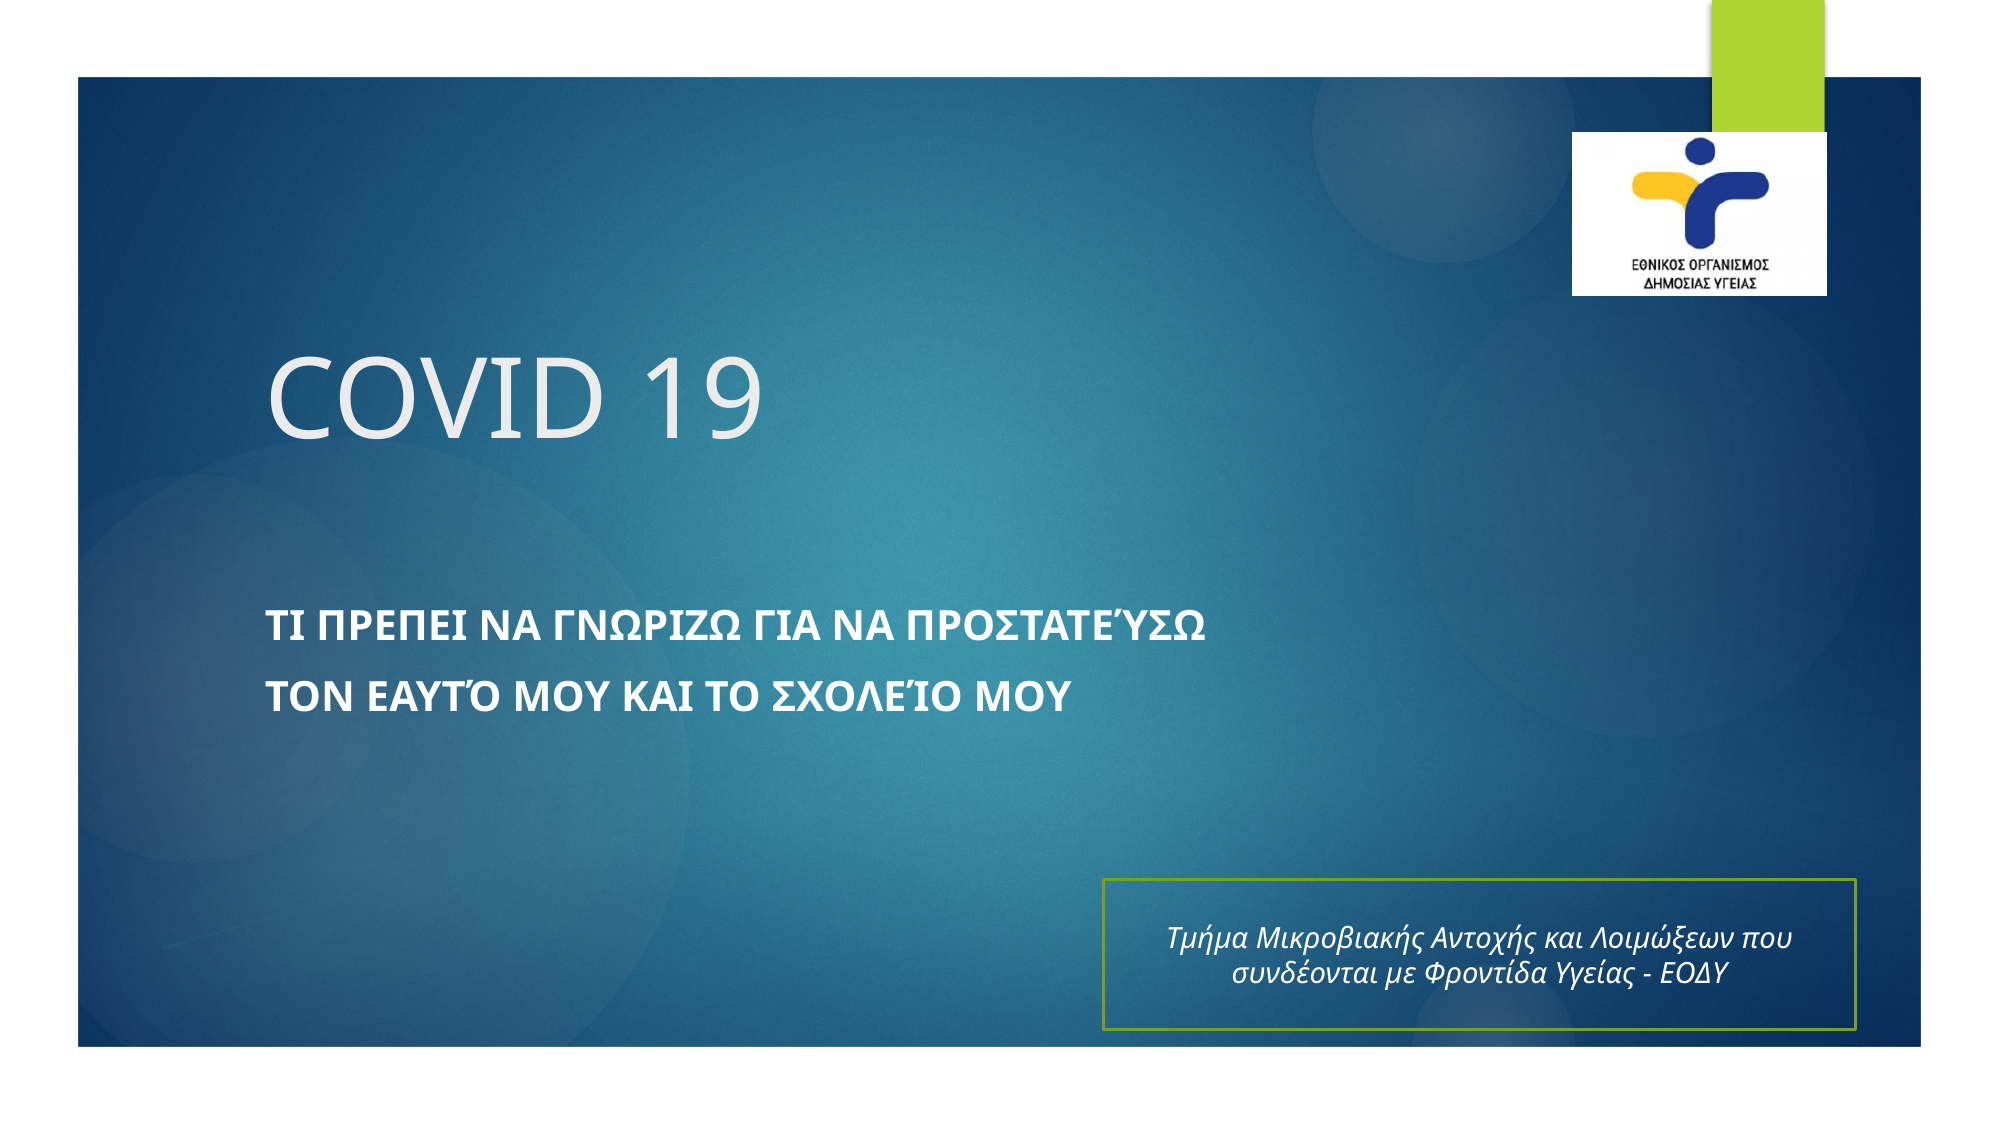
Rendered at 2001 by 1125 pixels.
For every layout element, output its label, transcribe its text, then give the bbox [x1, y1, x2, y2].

subtitle Ti πρeπει να γνωρiζω για να προστατεύσω τον εαυτό μου και το σχολείο μου [249, 520, 1750, 793]
text_box Τμήμα Μικροβιακής Αντοχής και Λοιμώξεων που συνδέονται με Φροντίδα Υγείας - ΕΟΔΥ [1102, 878, 1857, 1031]
picture [1571, 131, 1827, 296]
title COVID 19 [249, 184, 1750, 469]
